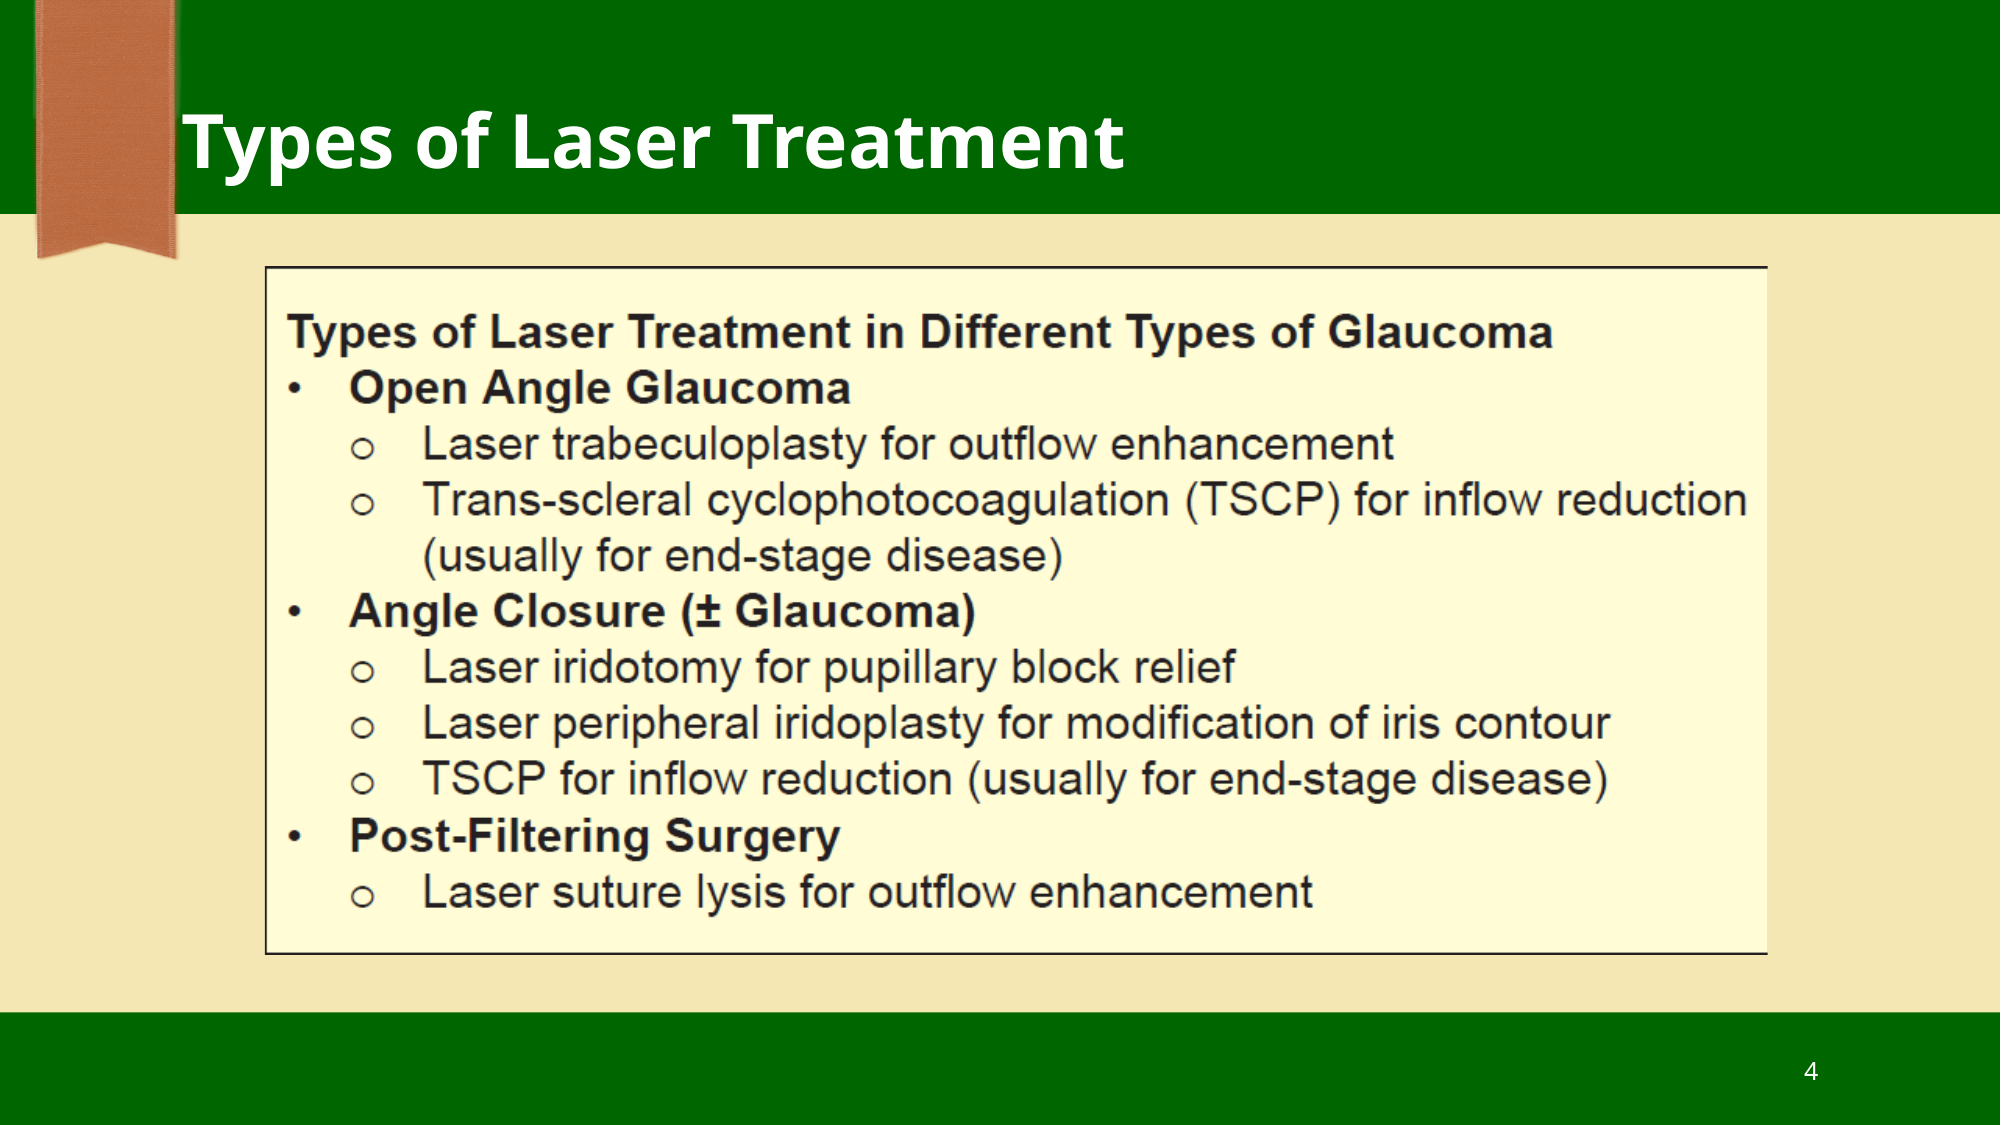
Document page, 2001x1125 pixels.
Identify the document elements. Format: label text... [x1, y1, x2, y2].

picture [264, 266, 1768, 955]
title Types of Laser Treatment [181, 12, 1819, 193]
slide_number 4 [1518, 1042, 1819, 1103]
